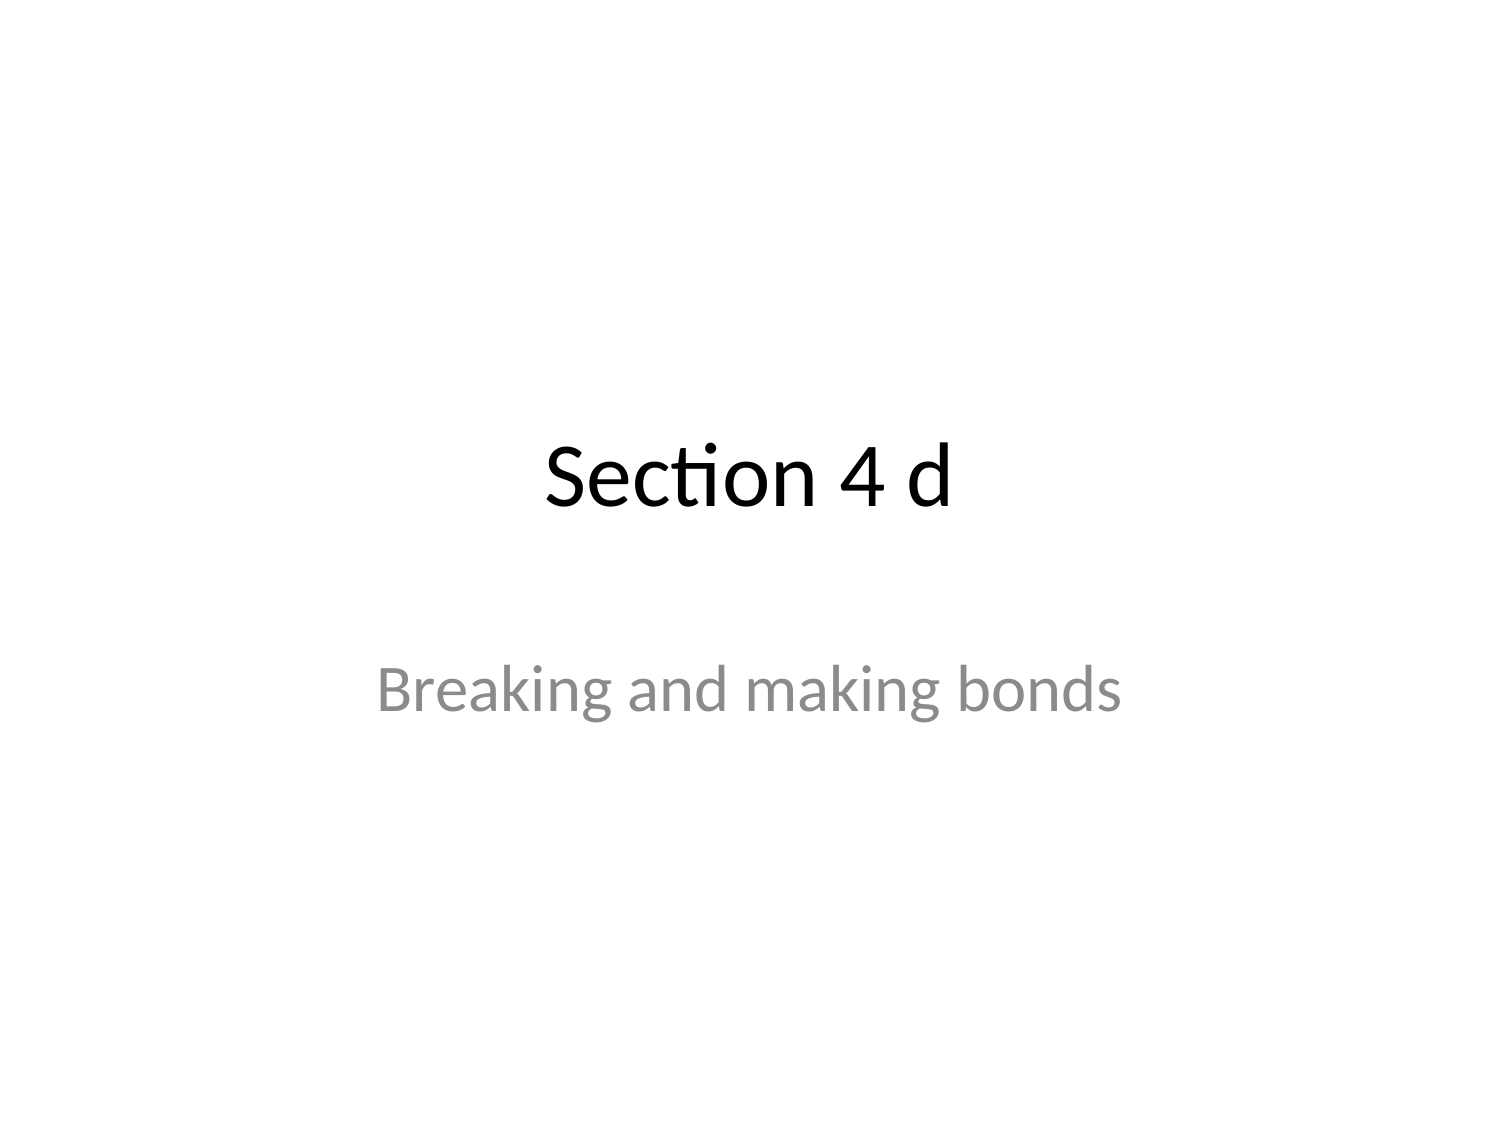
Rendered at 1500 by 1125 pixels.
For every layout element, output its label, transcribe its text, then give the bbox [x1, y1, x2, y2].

title Section 4 d [112, 349, 1388, 591]
subtitle Breaking and making bonds [225, 637, 1275, 925]
